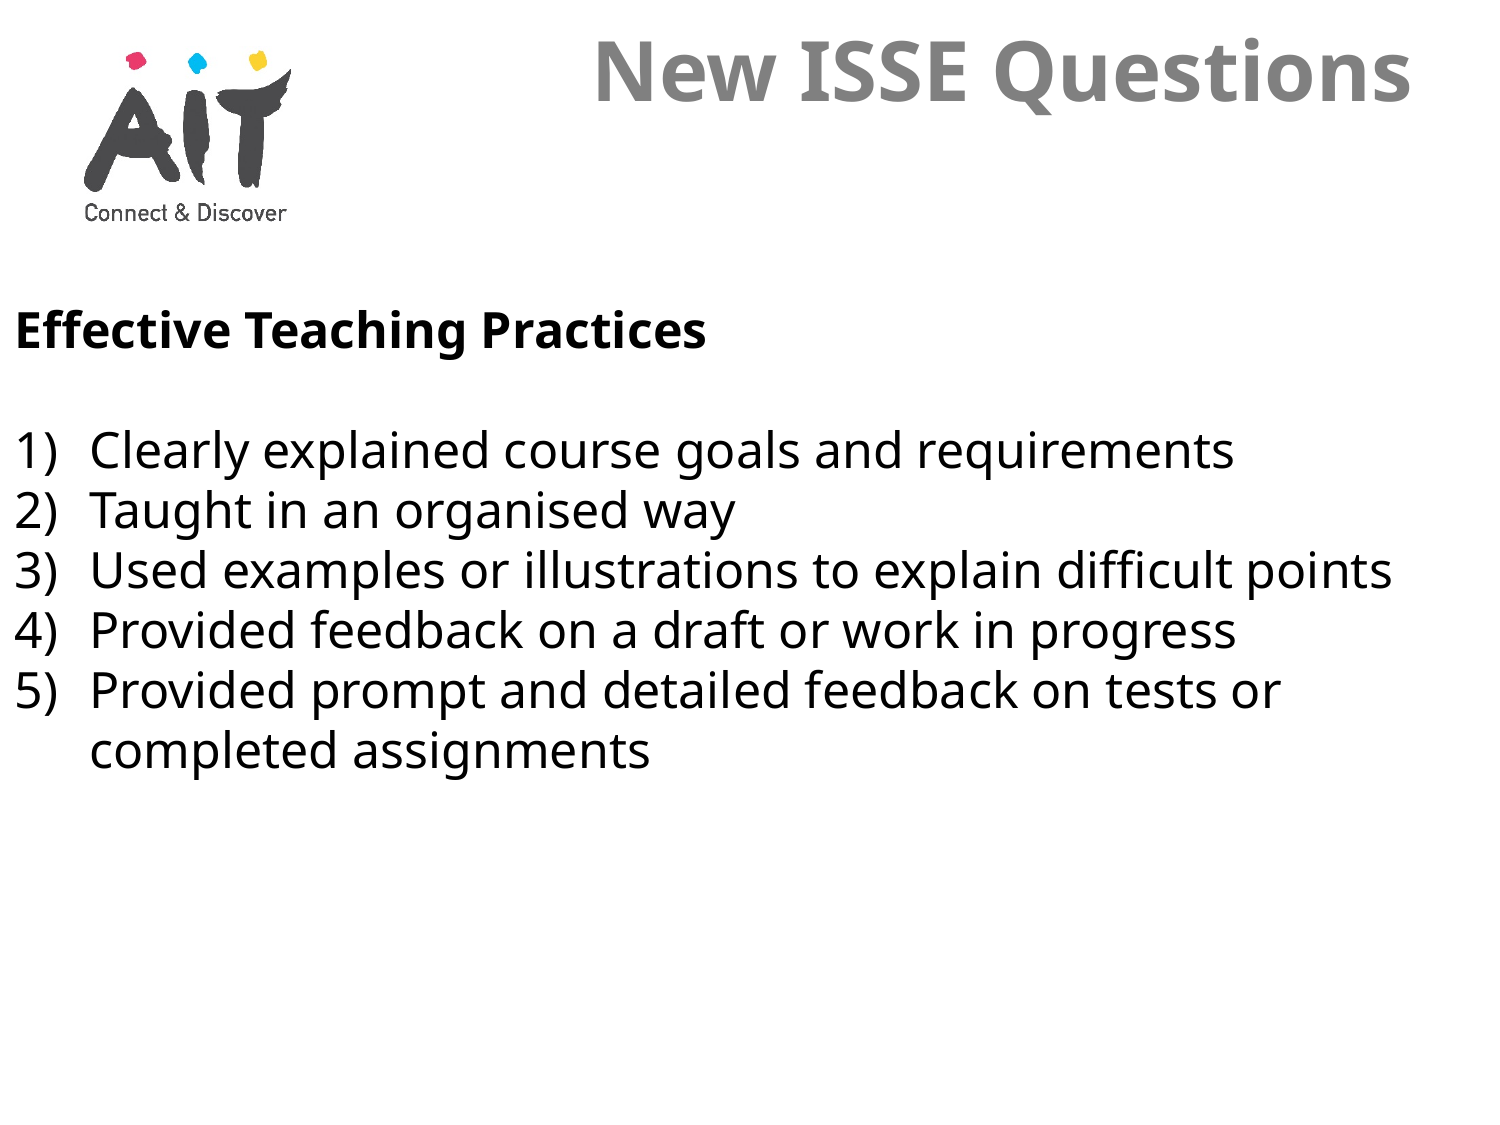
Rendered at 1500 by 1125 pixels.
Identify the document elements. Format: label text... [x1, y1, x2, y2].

text_box Effective Teaching Practices Clearly explained course goals and requirements Taught in an organised way Used examples or illustrations to explain difficult points Provided feedback on a draft or work in progress Provided prompt and detailed feedback on tests or completed assignments [0, 290, 1500, 866]
picture [64, 46, 315, 233]
title New ISSE Questions [211, 7, 1429, 129]
